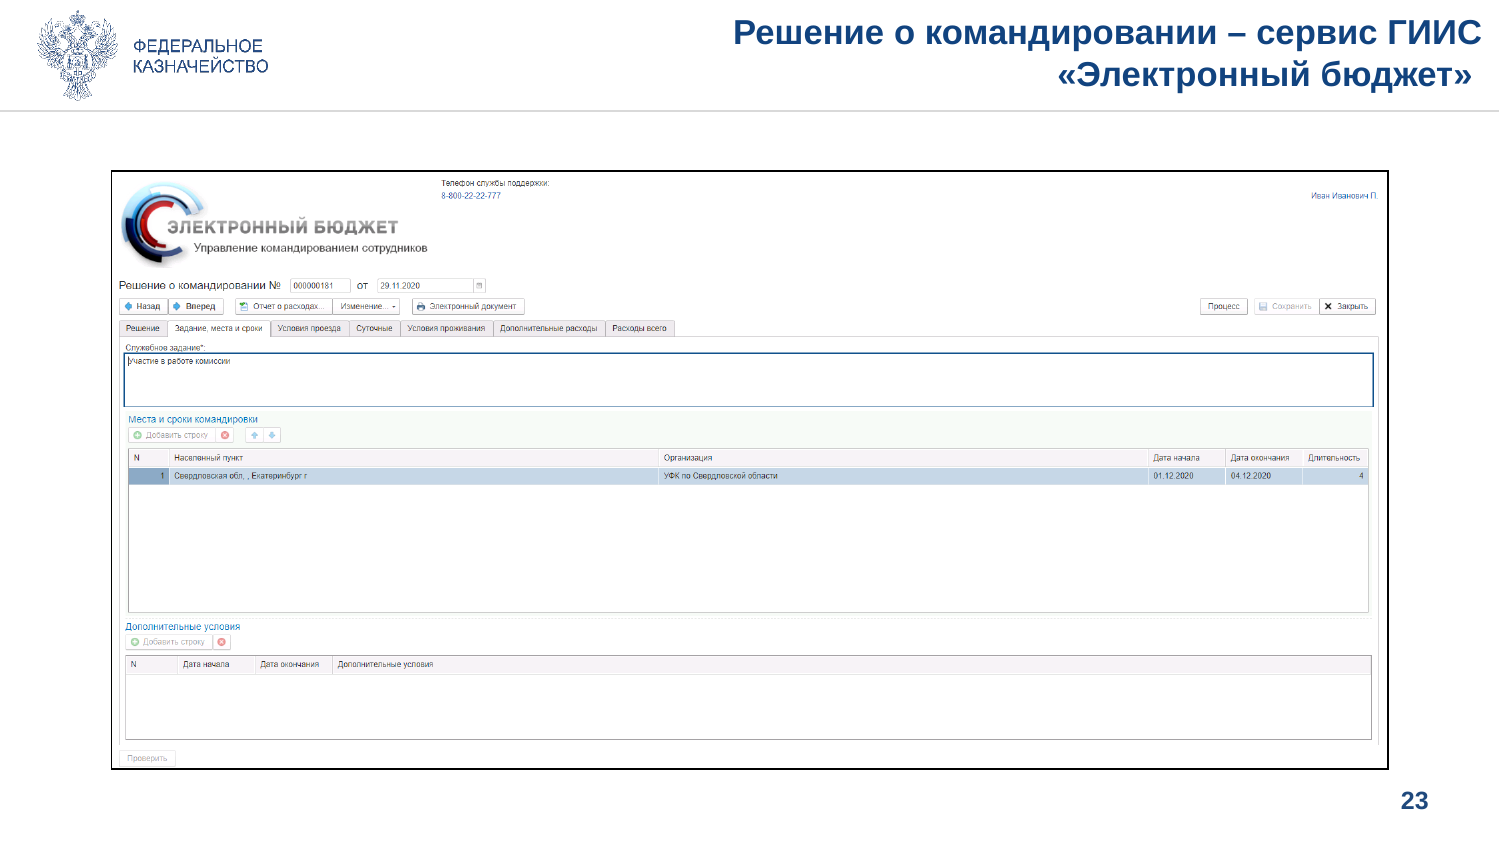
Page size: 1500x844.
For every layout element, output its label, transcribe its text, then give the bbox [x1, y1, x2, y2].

slide_number 22 [1083, 784, 1429, 815]
picture [112, 171, 1388, 769]
picture [37, 10, 268, 101]
text_box Решение о командировании – сервис ГИИС «Электронный бюджет» [652, 2, 1498, 101]
